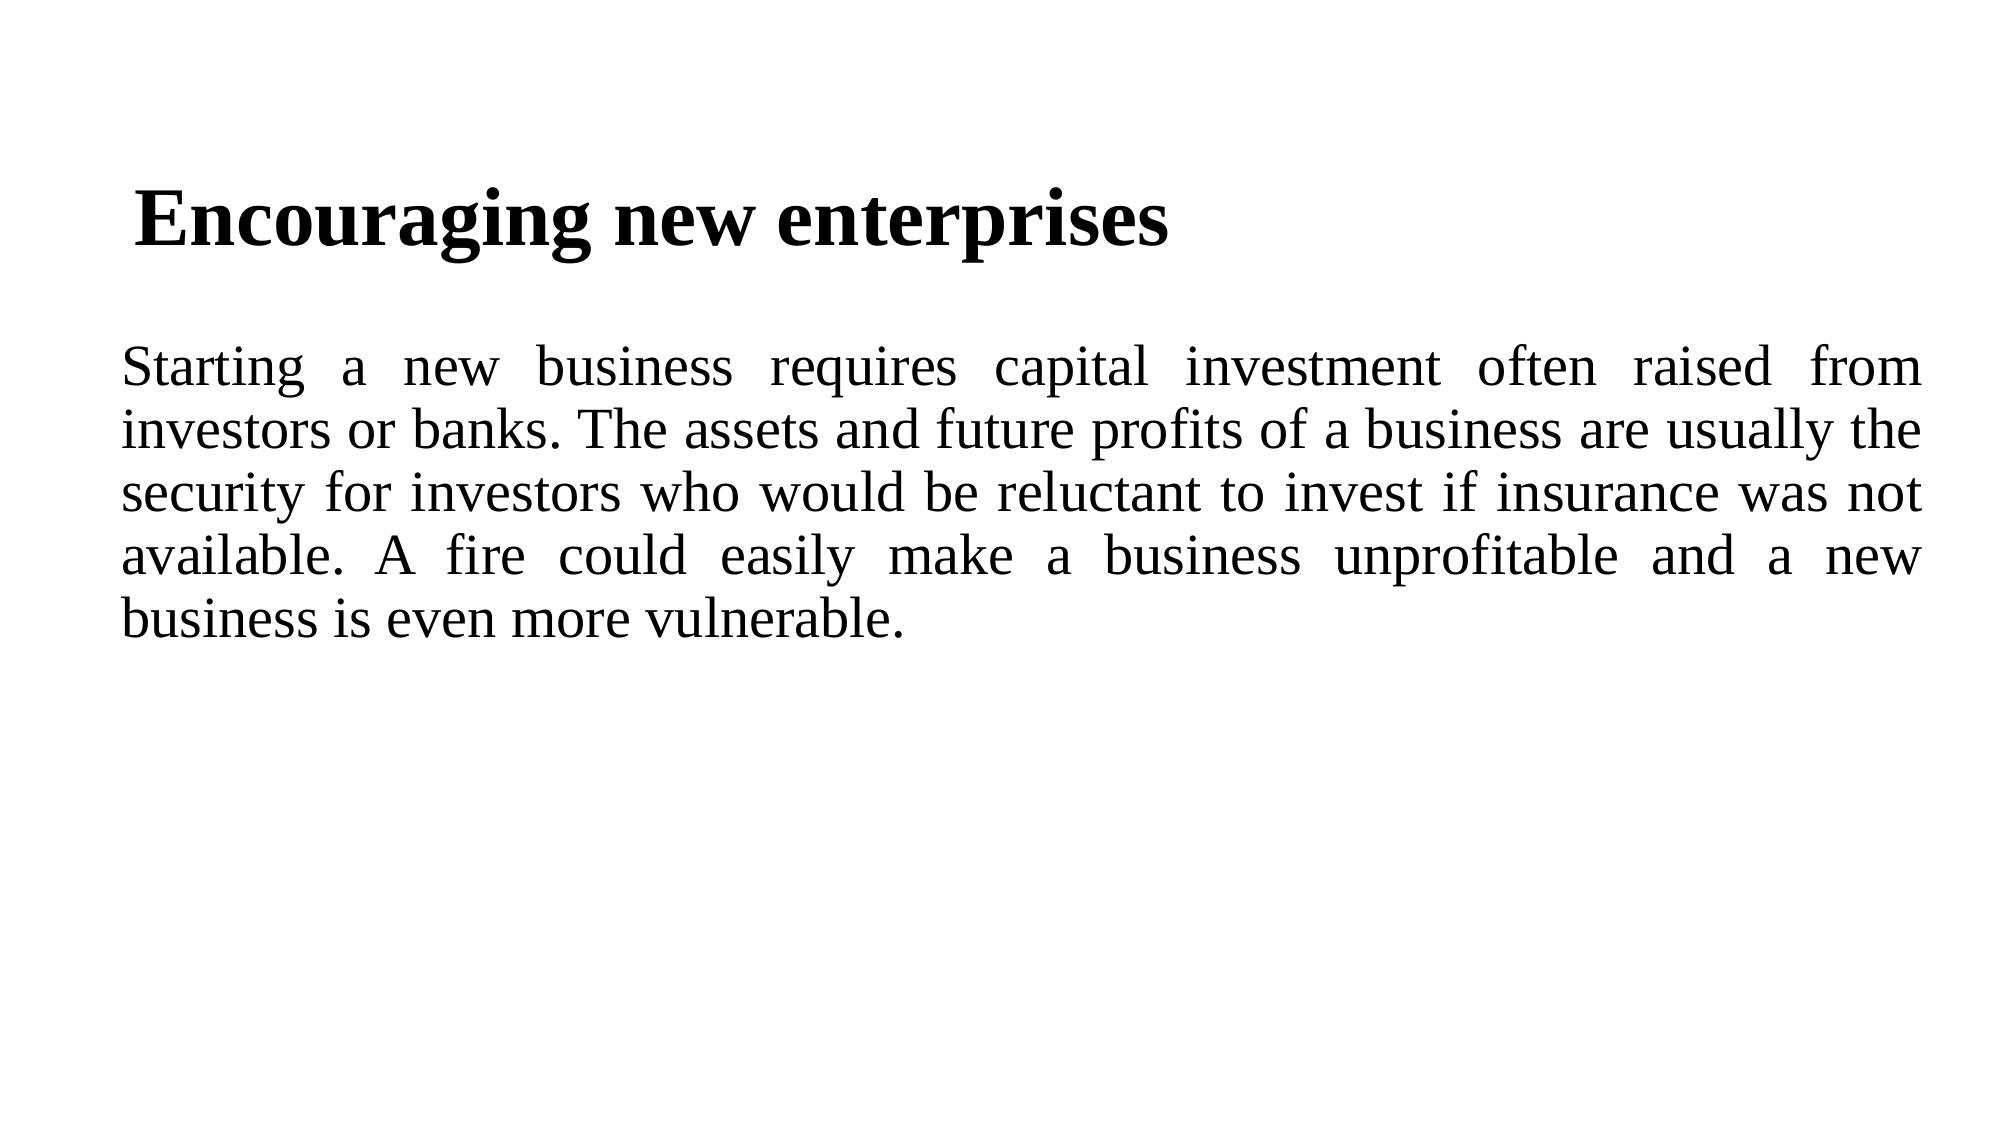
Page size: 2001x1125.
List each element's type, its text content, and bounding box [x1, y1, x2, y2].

title Encouraging new enterprises [119, 150, 1920, 287]
list Starting a new business requires capital investment often raised from investors or banks. The assets and future profits of a business are usually the security for investors who would be reluctant to invest if insurance was not available. A fire could easily make a business unprofitable and a new business is even more vulnerable. [106, 328, 1939, 1059]
